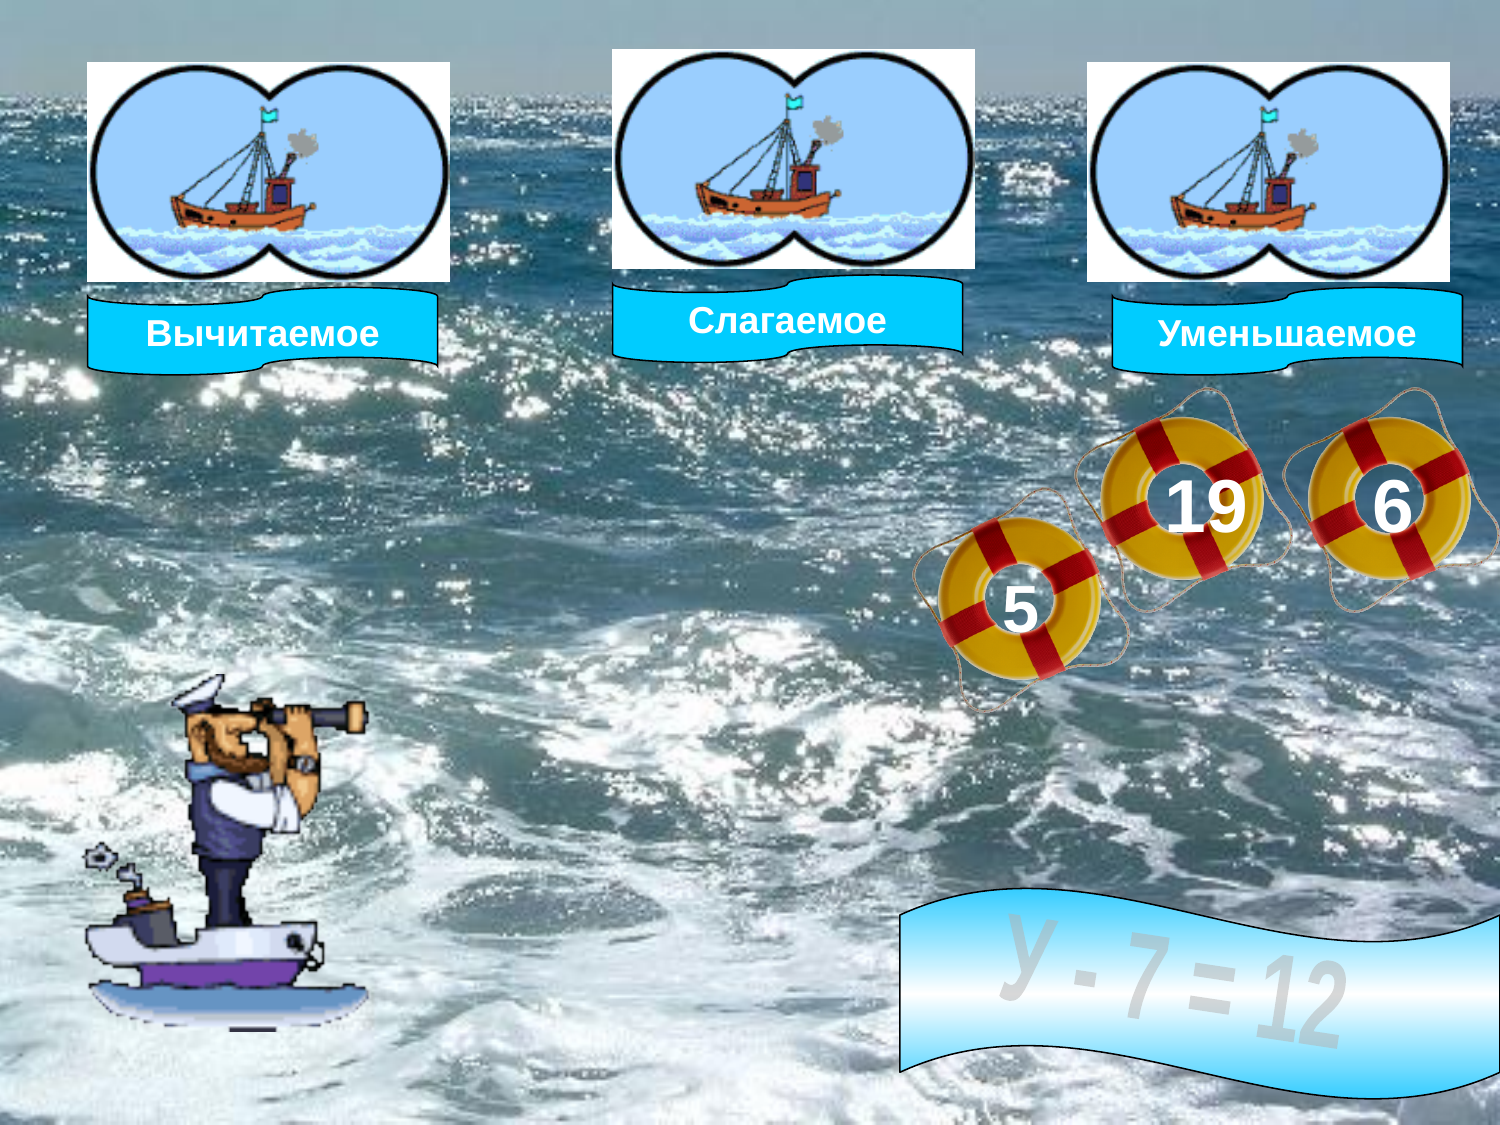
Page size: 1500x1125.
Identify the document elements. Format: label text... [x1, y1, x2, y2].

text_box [912, 487, 1131, 713]
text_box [1282, 387, 1500, 613]
picture [0, 0, 1500, 1125]
text_box [899, 888, 1500, 1099]
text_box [1074, 387, 1280, 613]
text_box Вычитаемое [87, 291, 438, 375]
text_box Слагаемое [612, 279, 963, 363]
text_box Уменьшаемое [1112, 291, 1463, 375]
